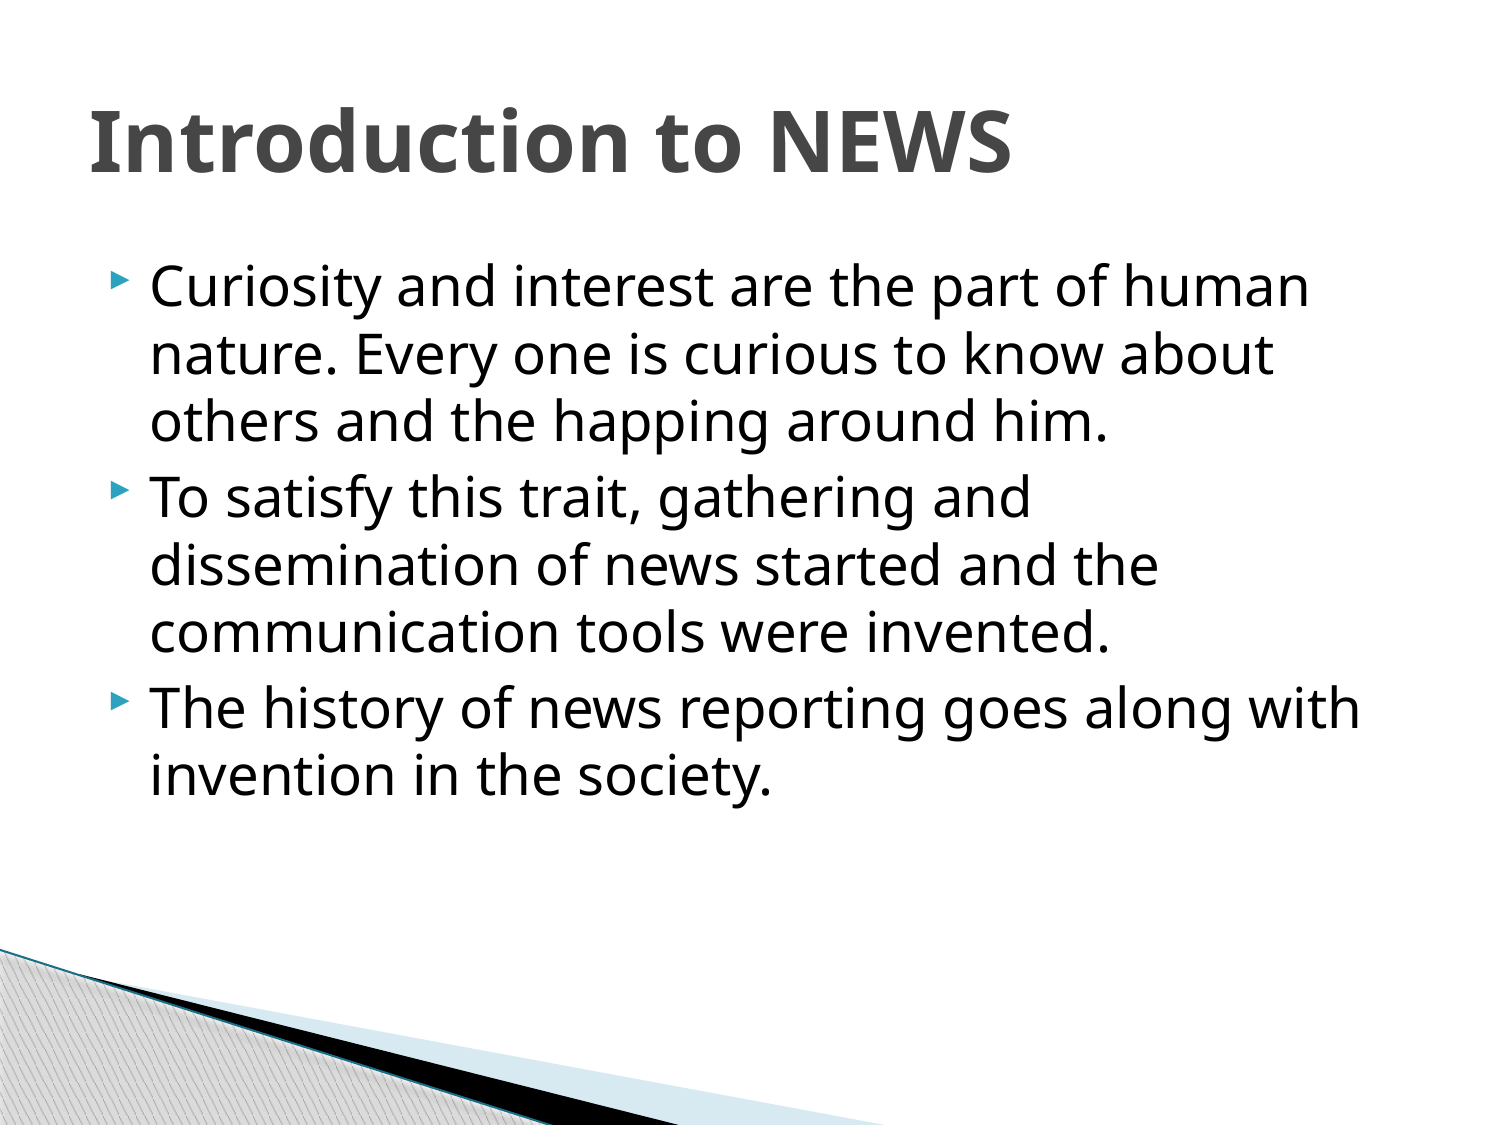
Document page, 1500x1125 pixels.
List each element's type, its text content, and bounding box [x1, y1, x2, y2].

list Curiosity and interest are the part of human nature. Every one is curious to know about others and the happing around him. To satisfy this trait, gathering and dissemination of news started and the communication tools were invented. The history of news reporting goes along with invention in the society. [75, 243, 1425, 986]
title Introduction to NEWS [75, 45, 1425, 233]
